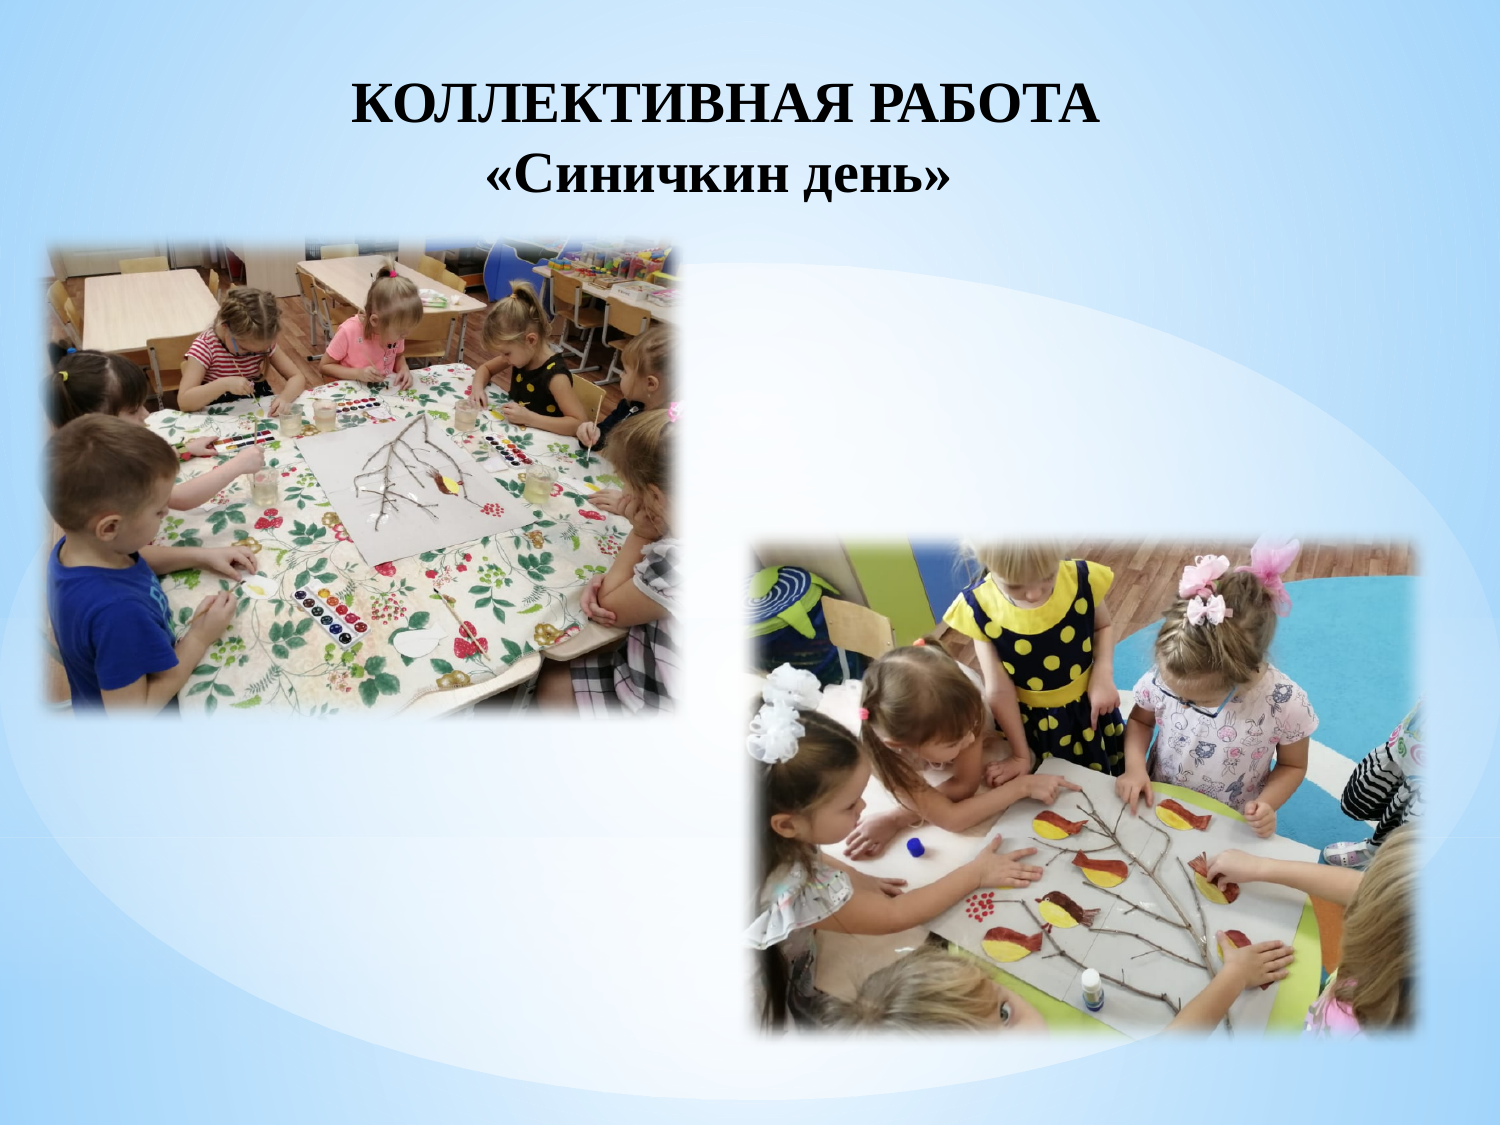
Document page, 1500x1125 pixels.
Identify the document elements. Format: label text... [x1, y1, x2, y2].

text_box КОЛЛЕКТИВНАЯ РАБОТА «Синичкин день» [336, 56, 1116, 212]
picture [737, 526, 1432, 1048]
picture [30, 231, 688, 725]
